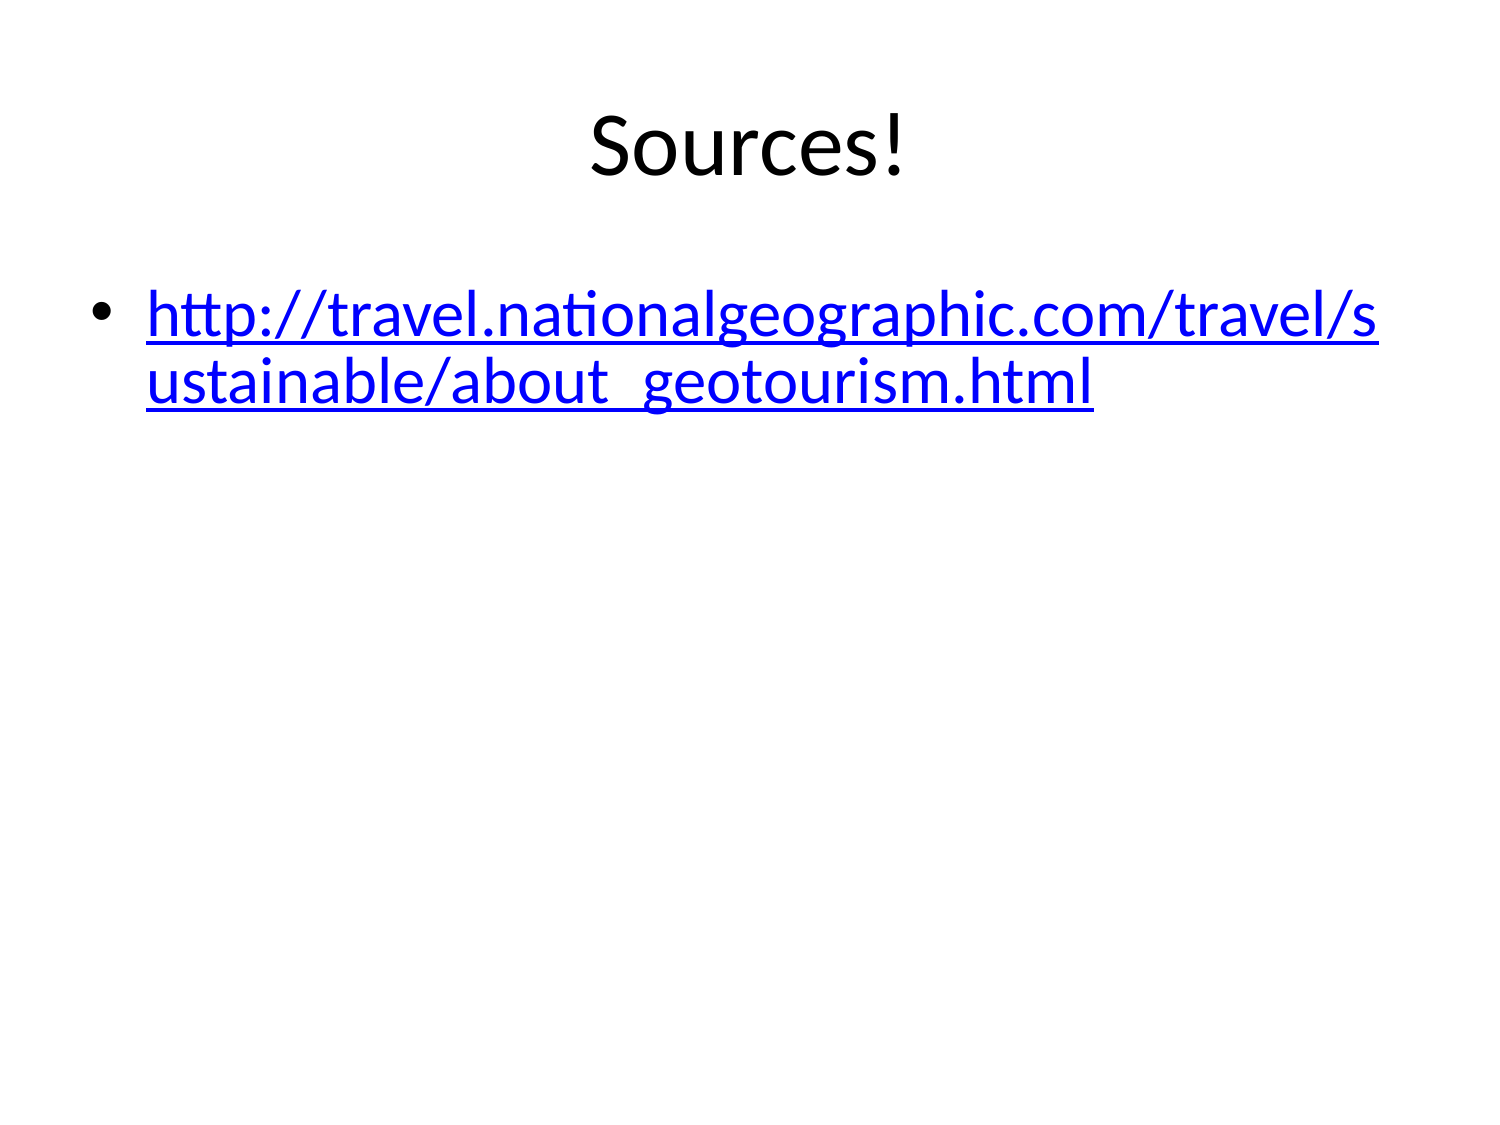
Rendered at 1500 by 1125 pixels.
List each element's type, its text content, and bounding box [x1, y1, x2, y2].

list http://travel.nationalgeographic.com/travel/sustainable/about_geotourism.html [75, 262, 1425, 1005]
title Sources! [75, 45, 1425, 233]
